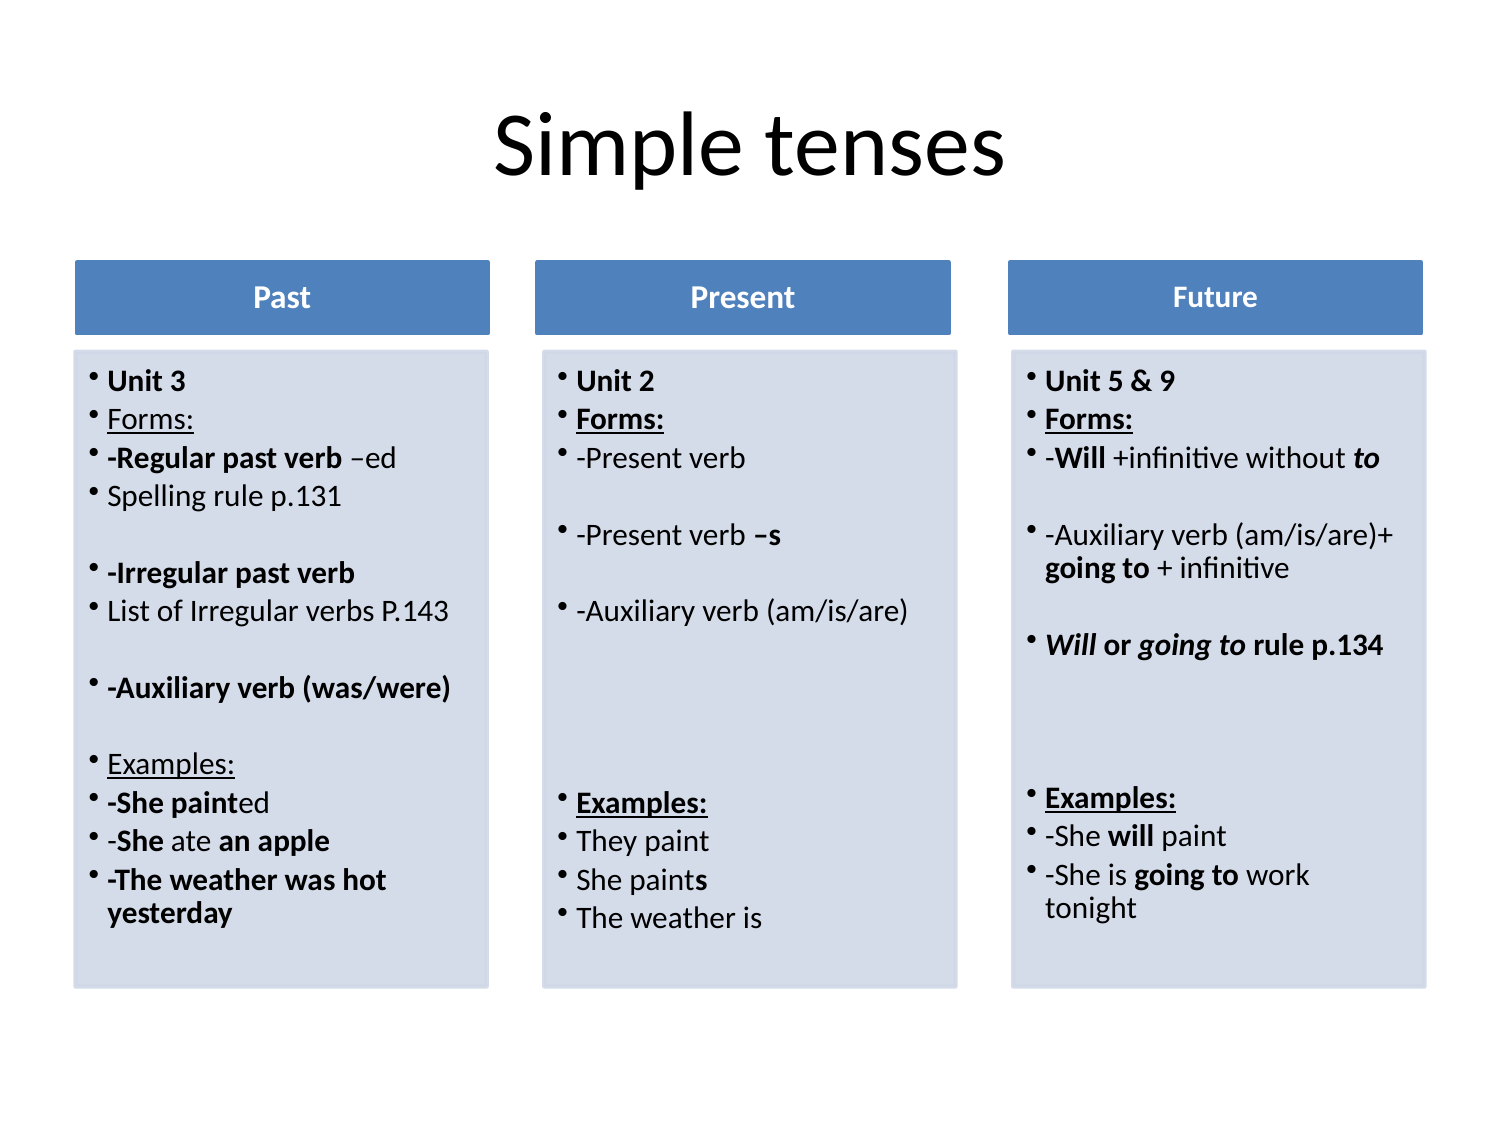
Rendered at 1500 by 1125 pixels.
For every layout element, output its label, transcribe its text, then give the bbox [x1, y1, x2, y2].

title Simple tenses [75, 45, 1425, 233]
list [74, 262, 1426, 1006]
